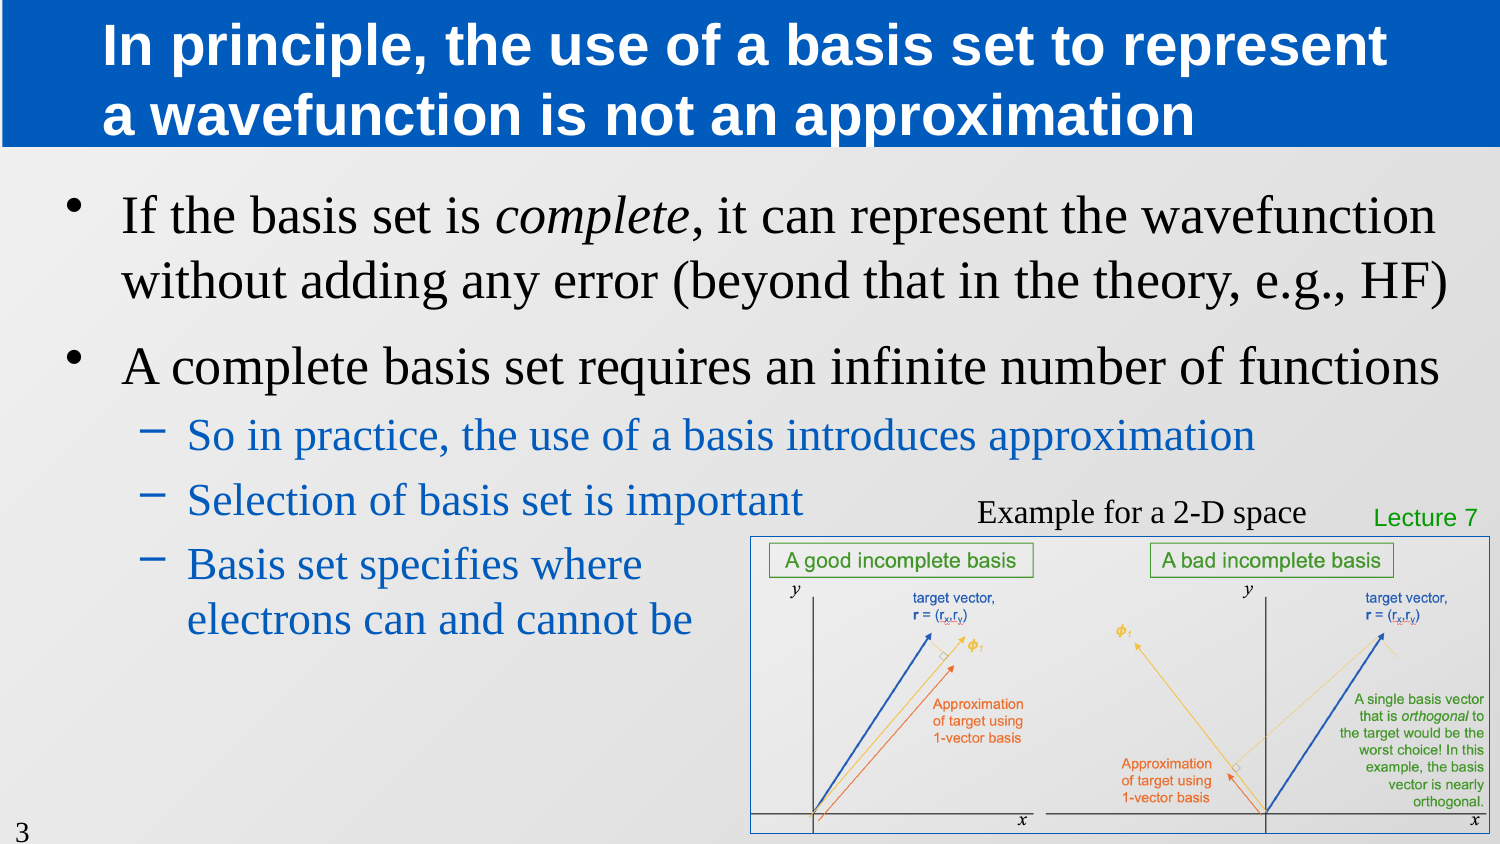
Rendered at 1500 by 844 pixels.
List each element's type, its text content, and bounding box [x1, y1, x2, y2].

title In principle, the use of a basis set to represent a wavefunction is not an approximation [87, 0, 1438, 147]
text_box Lecture 7 [1358, 493, 1500, 539]
text_box Example for a 2-D space [962, 483, 1338, 534]
picture [749, 535, 1490, 834]
list If the basis set is complete, it can represent the wavefunction without adding any error (beyond that in the theory, e.g., HF) A complete basis set requires an infinite number of functions So in practice, the use of a basis introduces approximation Selection of basis set is important Basis set specifies where electrons can and cannot be [49, 171, 1488, 760]
slide_number 3 [0, 806, 101, 844]
